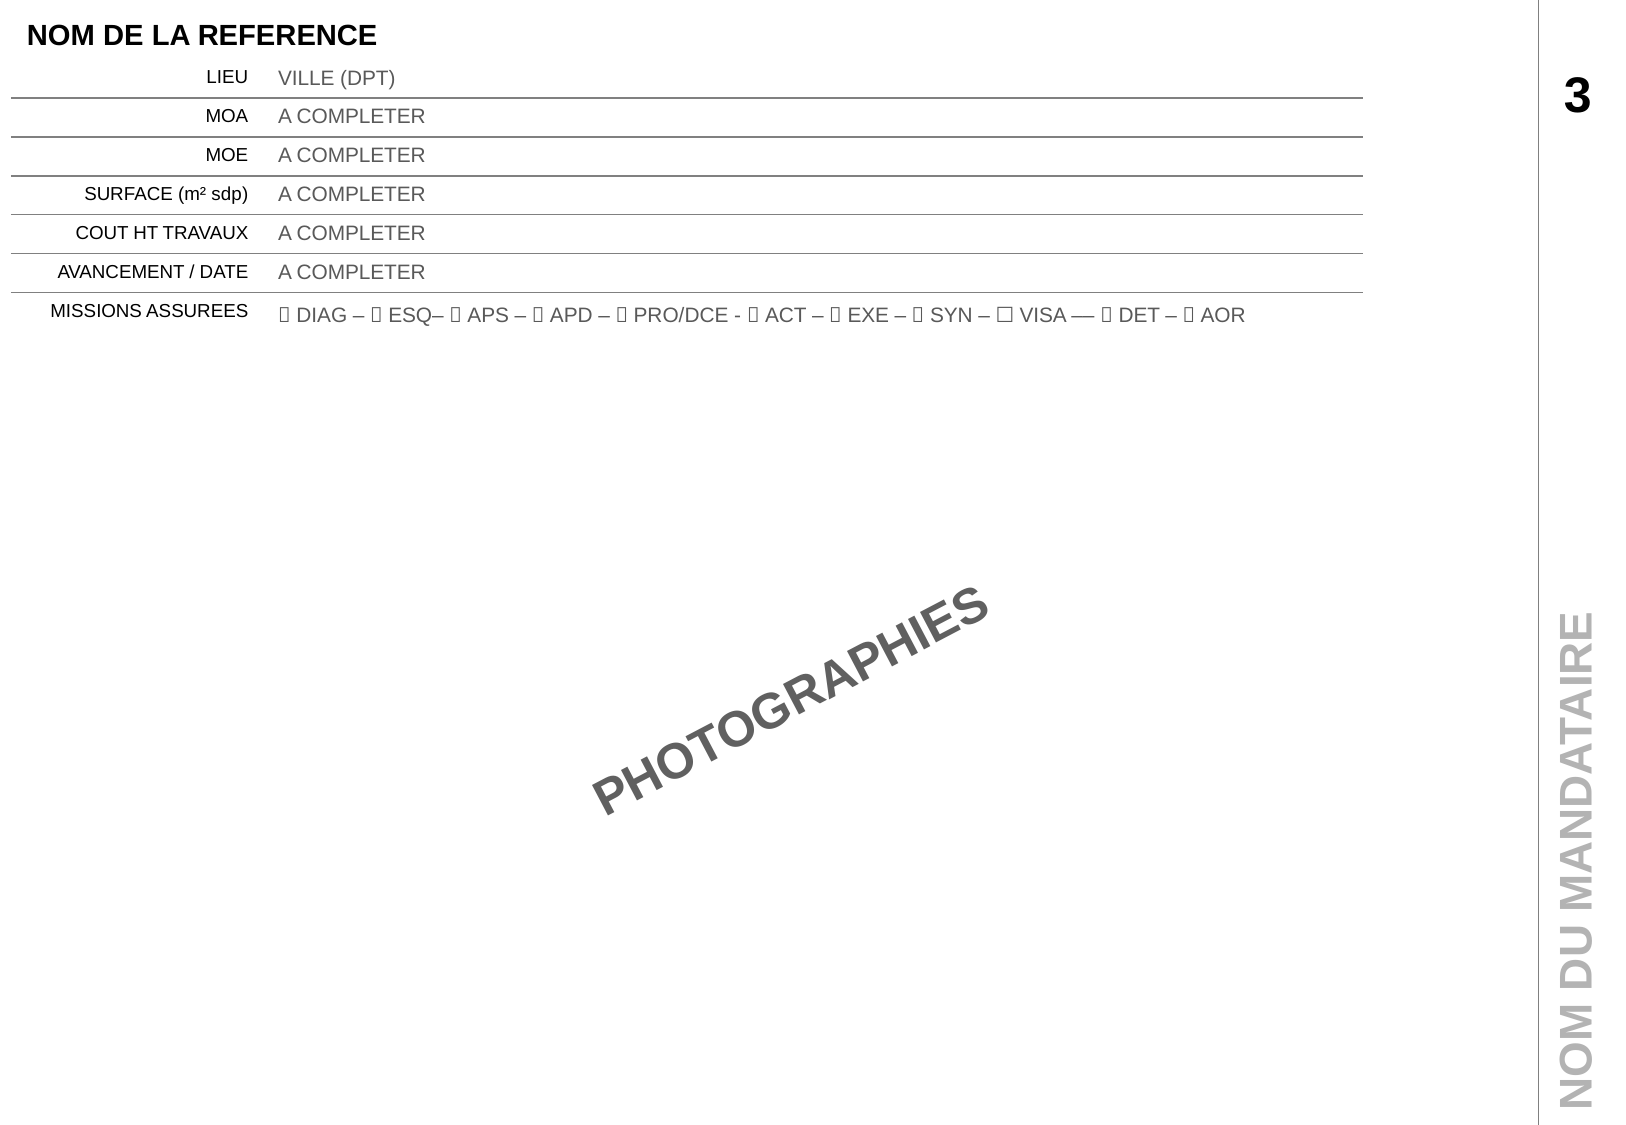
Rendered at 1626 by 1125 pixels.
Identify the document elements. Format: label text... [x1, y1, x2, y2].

table_cell LIEU [13, 60, 262, 97]
table_cell VILLE (DPT) [264, 62, 1362, 97]
table_cell MISSIONS ASSUREES [13, 293, 262, 358]
table_cell A COMPLETER [264, 99, 1362, 136]
table_cell  DIAG –  ESQ–  APS –  APD –  PRO/DCE -  ACT –  EXE –  SYN – ☐ VISA ––  DET –  AOR [264, 293, 1362, 358]
table_cell MOA [13, 99, 262, 136]
table_cell AVANCEMENT / DATE [13, 254, 262, 292]
table_header NOM DE LA REFERENCE [13, 12, 1362, 58]
text_box 3 [1542, 55, 1614, 131]
table_cell COUT HT TRAVAUX [13, 215, 262, 253]
table_cell A COMPLETER [264, 254, 1362, 292]
text_box PHOTOGRAPHIES [274, 403, 1317, 1014]
text_box NOM DU MANDATAIRE [1539, 0, 1625, 1125]
table_cell A COMPLETER [264, 177, 1362, 214]
table_cell A COMPLETER [264, 138, 1362, 175]
table_cell A COMPLETER [264, 215, 1362, 253]
table_cell SURFACE (m² sdp) [13, 177, 262, 214]
table_cell MOE [13, 138, 262, 175]
